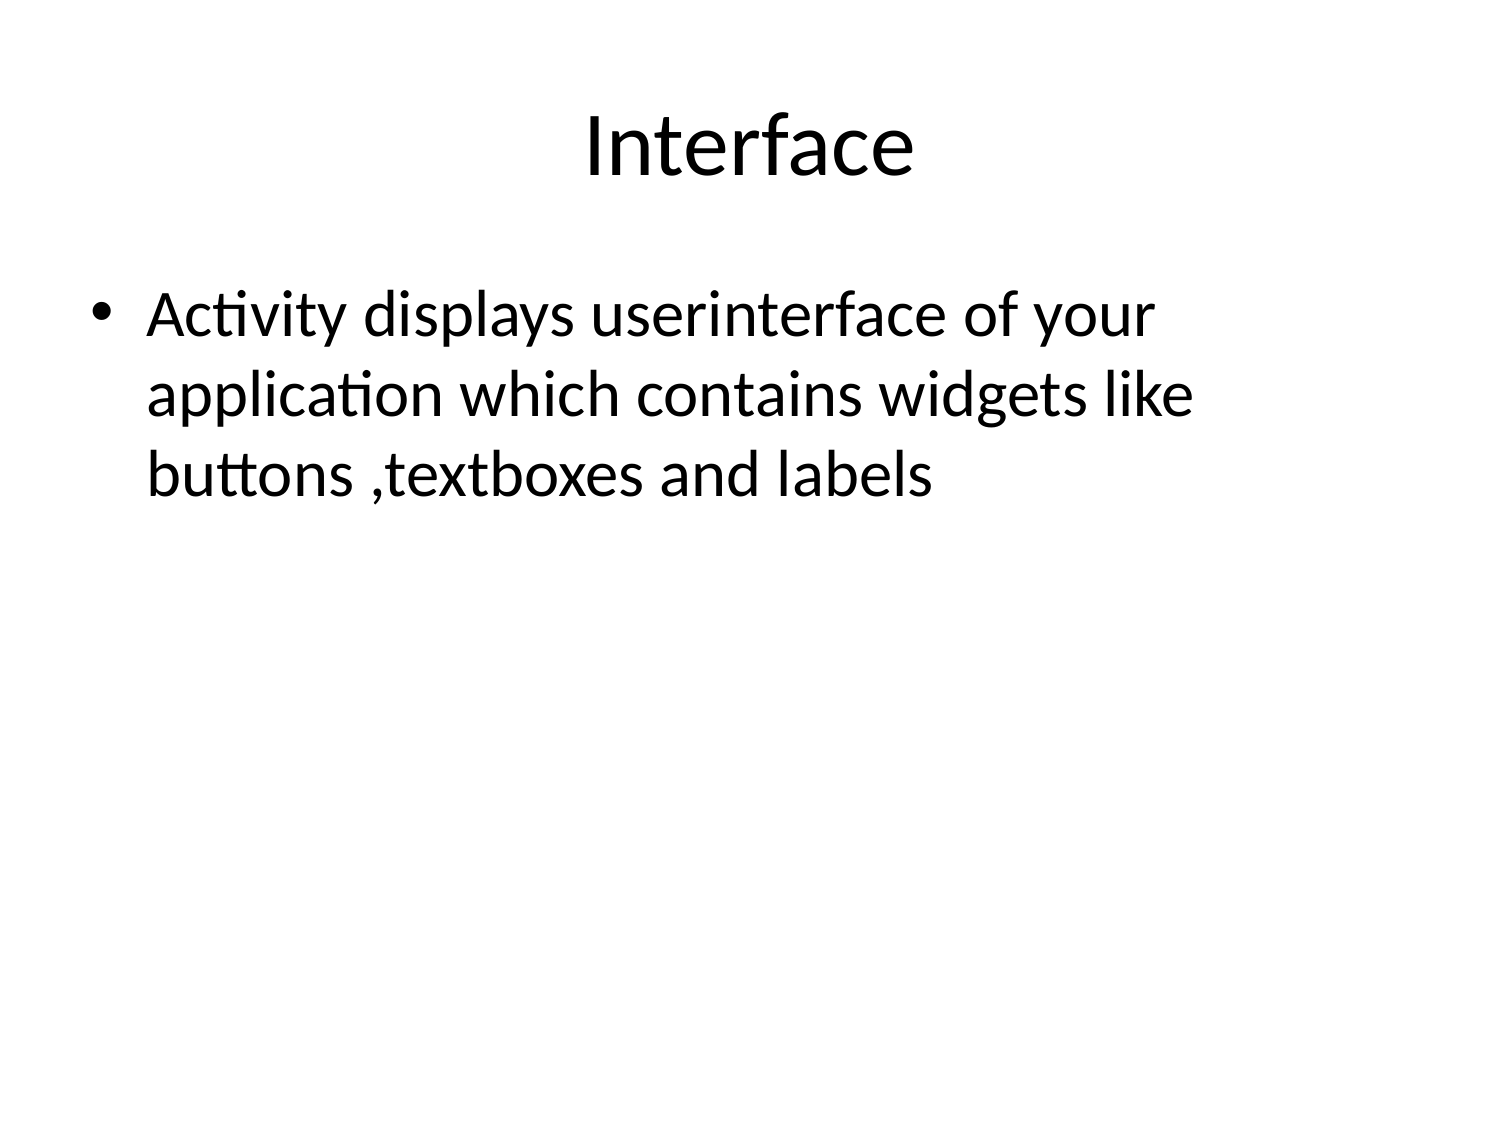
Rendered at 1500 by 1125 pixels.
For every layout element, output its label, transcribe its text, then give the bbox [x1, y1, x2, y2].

title Interface [75, 45, 1425, 233]
list Activity displays userinterface of your application which contains widgets like buttons ,textboxes and labels [75, 262, 1425, 1005]
